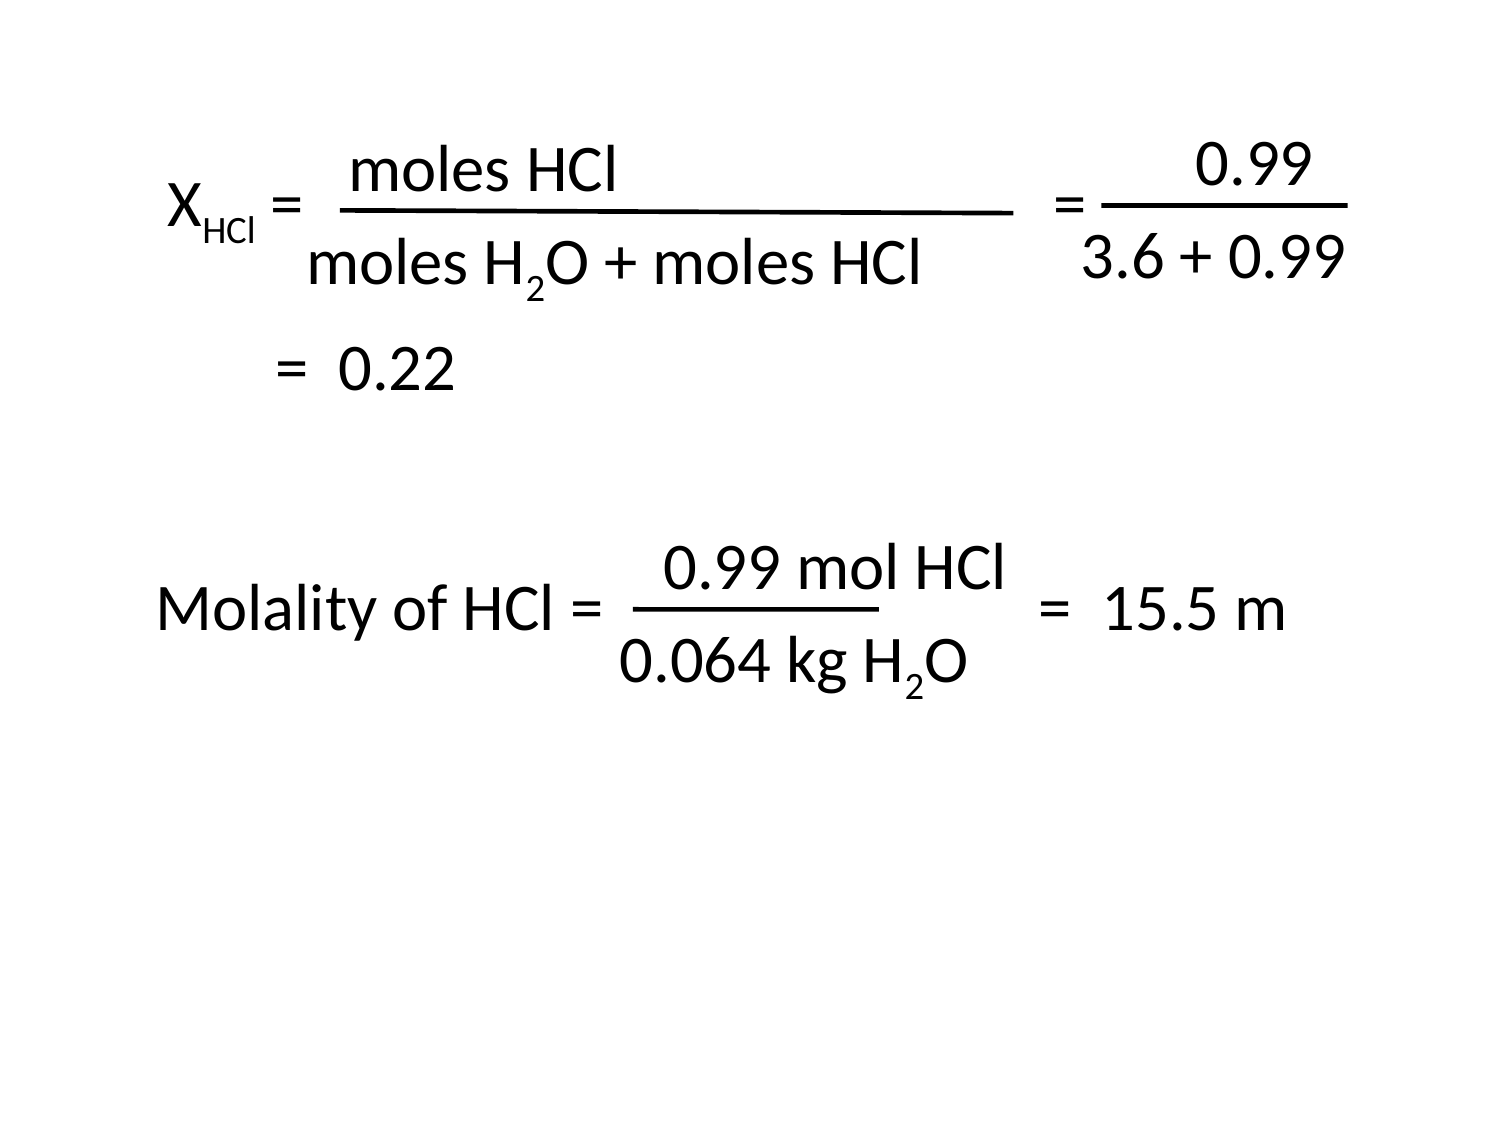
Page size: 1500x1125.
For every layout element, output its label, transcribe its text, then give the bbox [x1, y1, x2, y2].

text_box XHCl = = [1051, 152, 1278, 316]
text_box = 0.22 Molality of HCl = = 15.5 m [682, 316, 1383, 651]
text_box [620, 515, 1050, 709]
text_box = 0.22 Molality of HCl = = 15.5 m [140, 316, 669, 651]
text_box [1089, 111, 1421, 305]
text_box moles HCl moles H2O + moles HCl [291, 117, 669, 316]
text_box moles HCl moles H2O + moles HCl [682, 117, 1051, 316]
text_box XHCl = = [152, 152, 291, 316]
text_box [674, 0, 679, 549]
